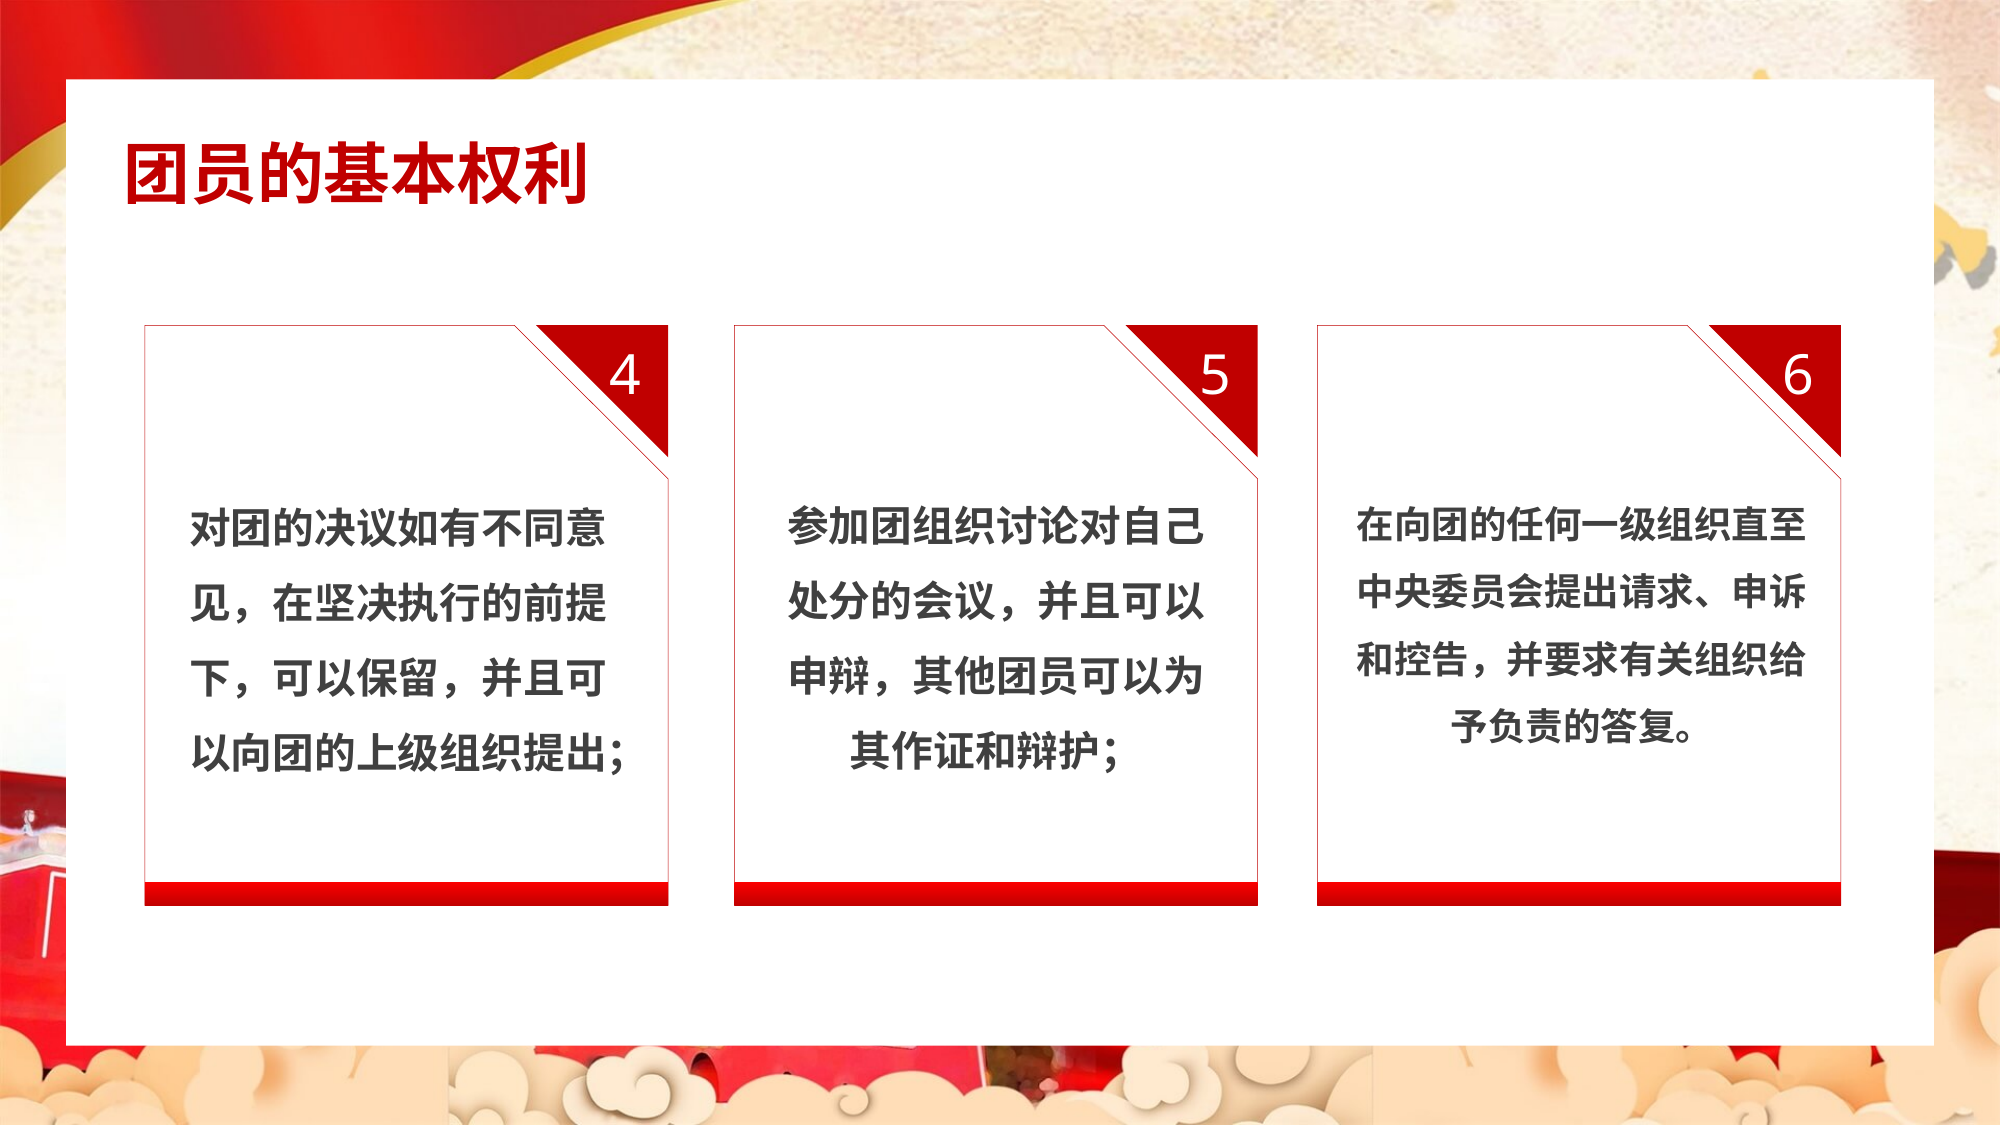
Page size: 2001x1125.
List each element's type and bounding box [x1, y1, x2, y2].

text_box [144, 325, 669, 906]
picture [0, 0, 2000, 1125]
text_box [734, 325, 1258, 906]
text_box [1317, 325, 1841, 906]
